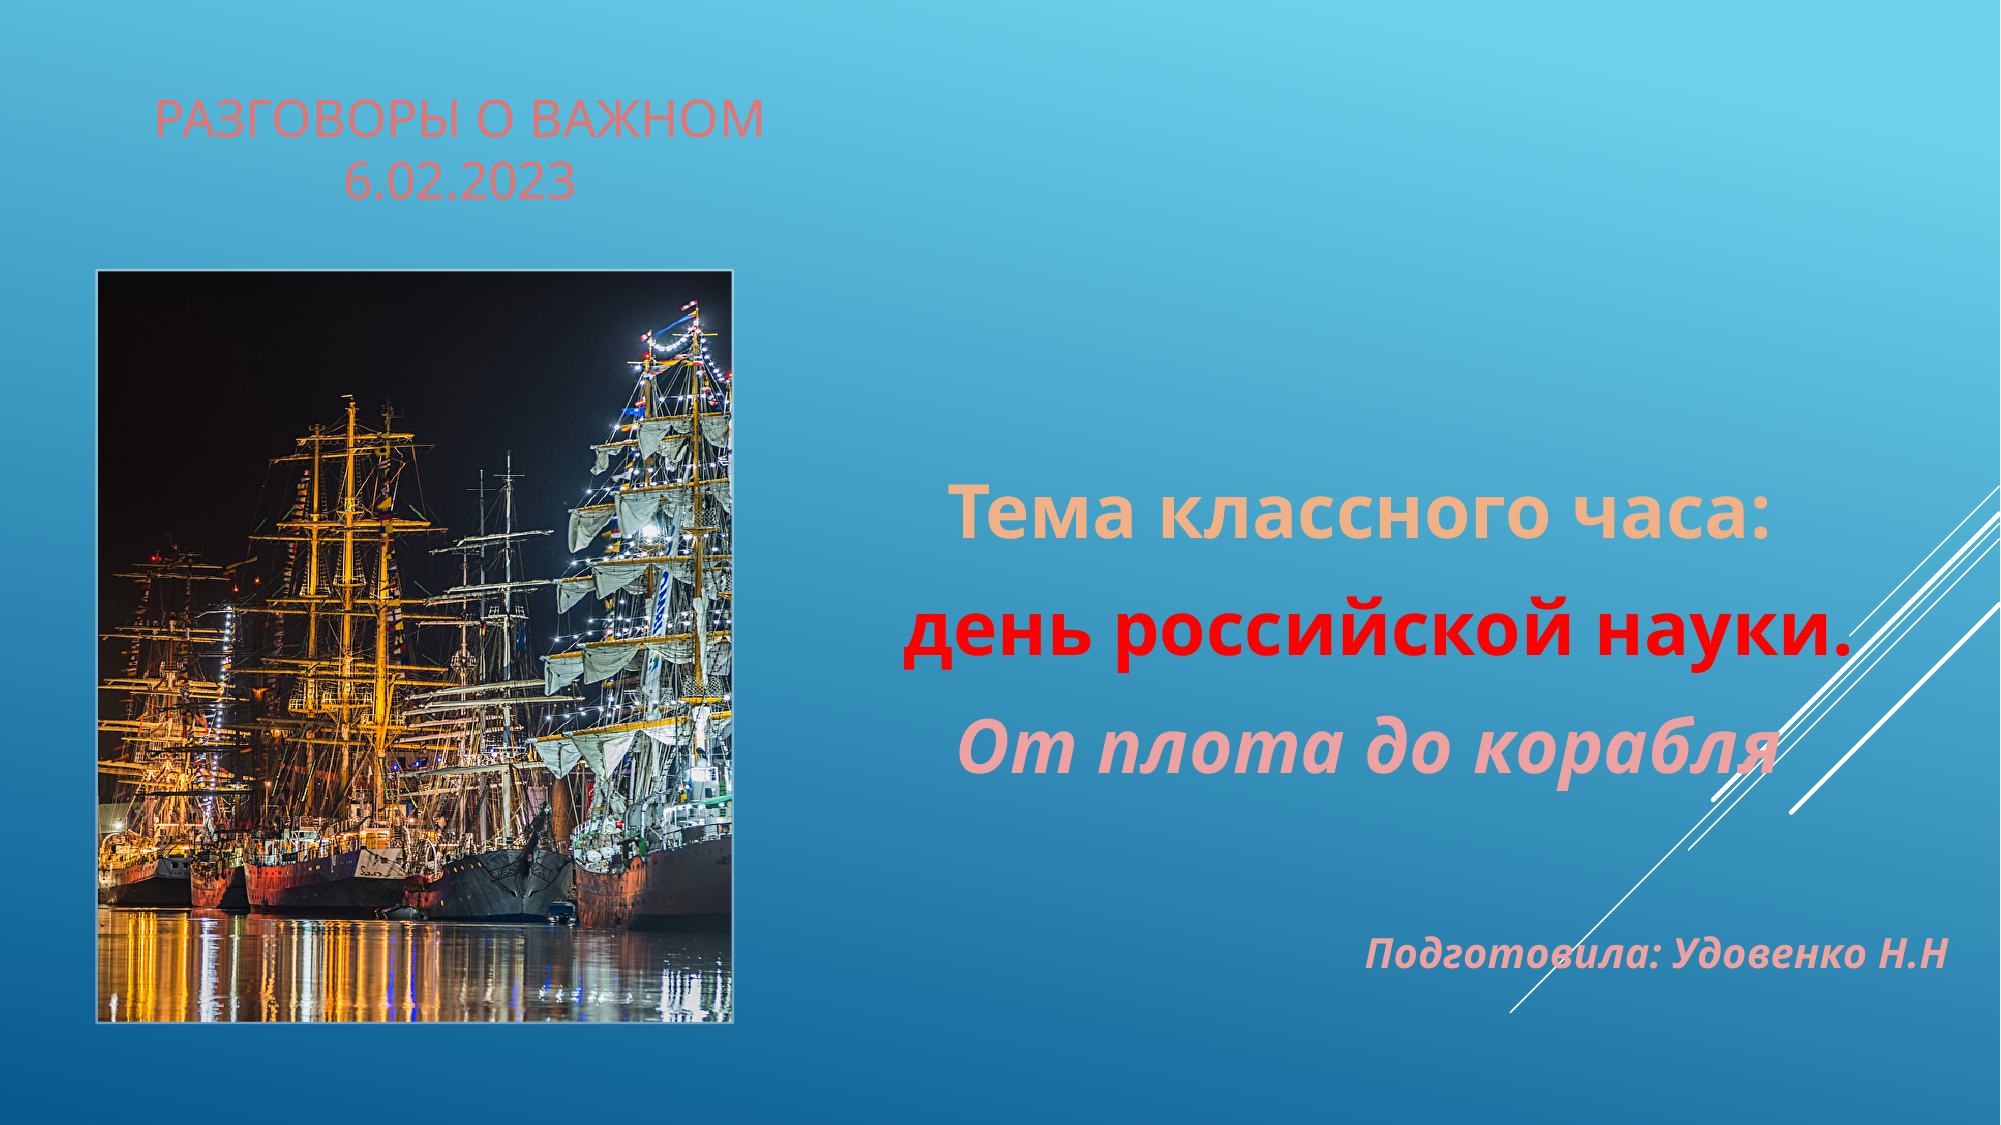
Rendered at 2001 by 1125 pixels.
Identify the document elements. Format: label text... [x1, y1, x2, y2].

picture [97, 271, 732, 1022]
title Разговоры о важном 6.02.2023 [137, 75, 783, 218]
list Тема классного часа: день российской науки. От плота до корабля Подготовила: Удовенко Н.Н [774, 455, 1964, 1072]
